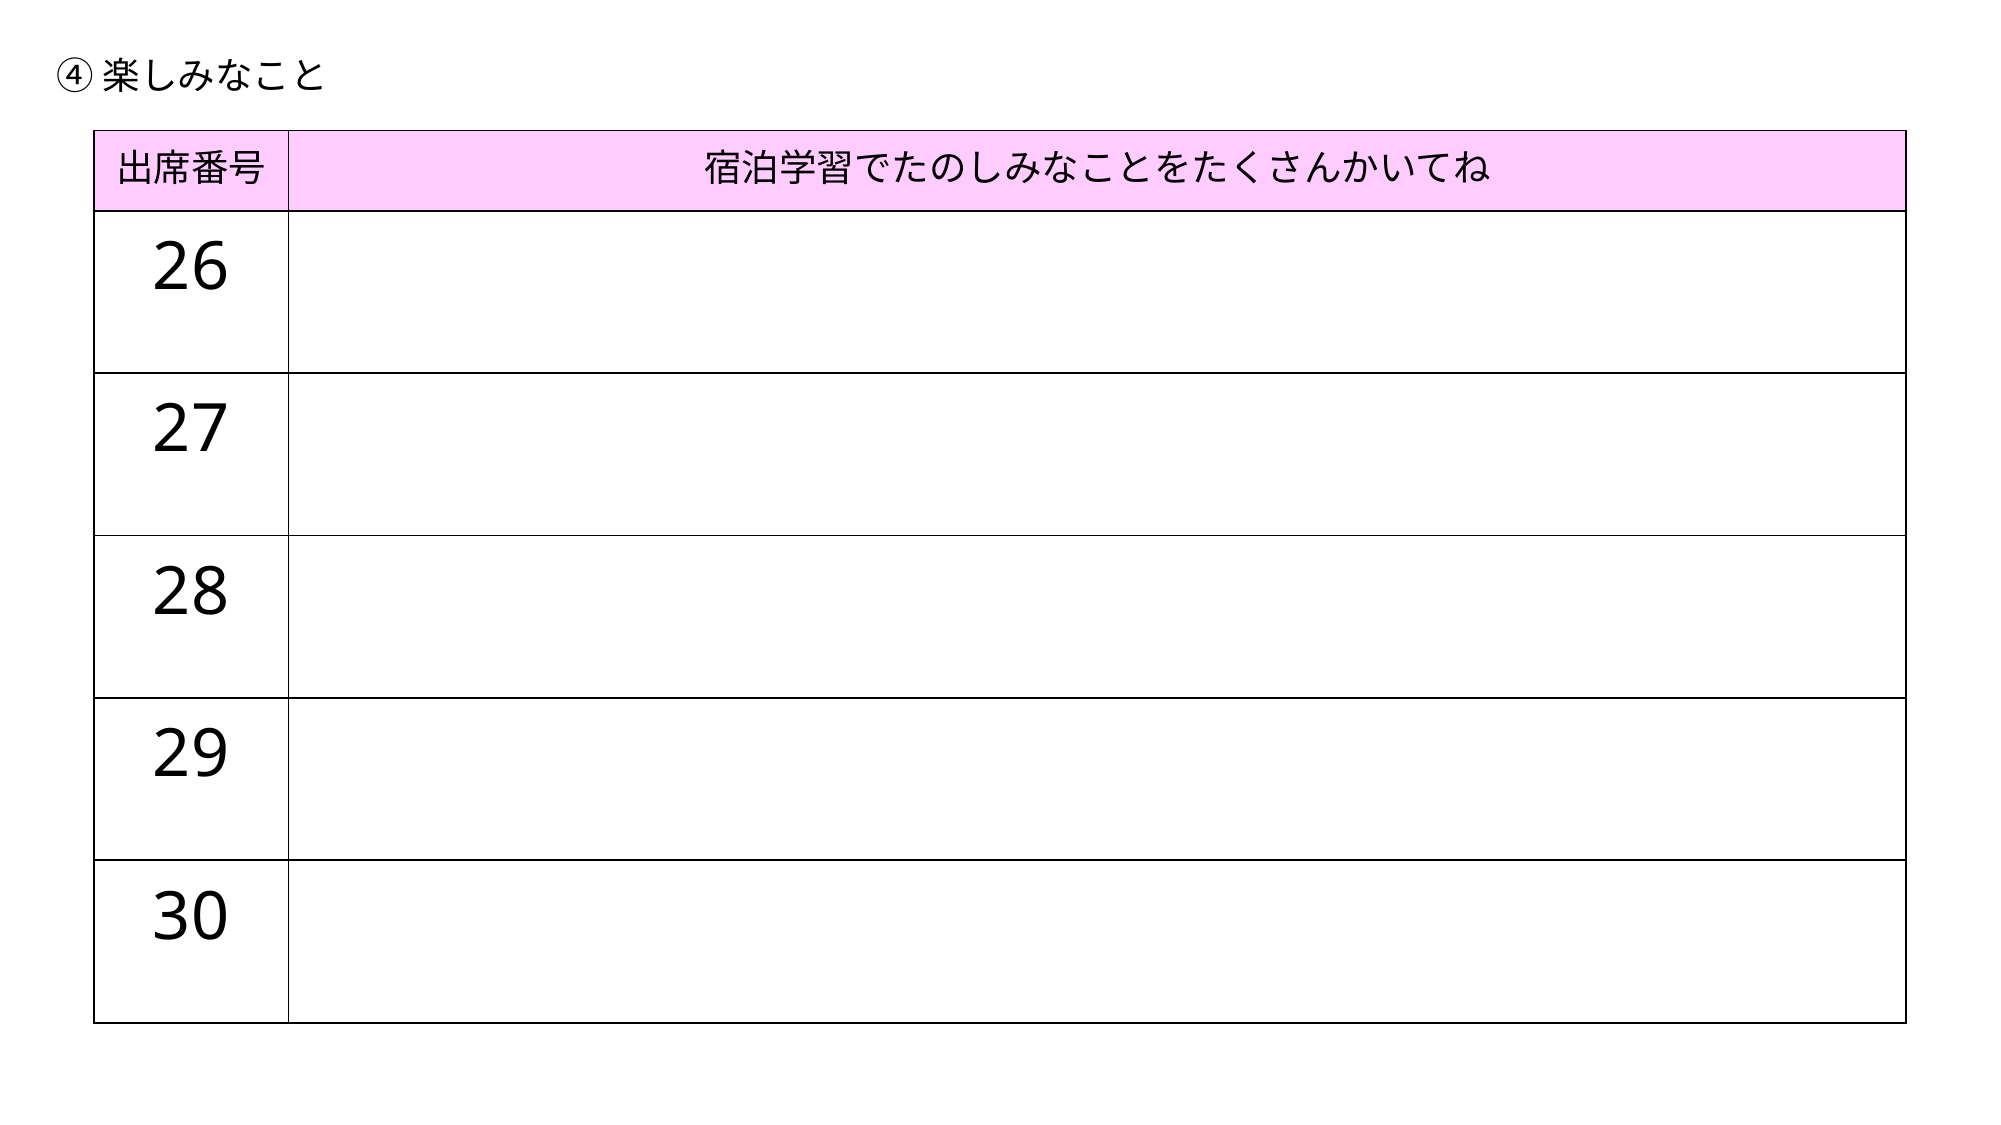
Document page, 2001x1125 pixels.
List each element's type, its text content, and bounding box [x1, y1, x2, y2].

table_header 出席番号 [95, 131, 288, 210]
table_cell 29 [95, 699, 288, 859]
text_box ④楽しみなこと [41, 44, 495, 105]
table_header 宿泊学習でたのしみなことをたくさんかいてね [289, 131, 1905, 210]
table_cell [289, 861, 1905, 1022]
table_cell 26 [95, 212, 288, 372]
table_cell 30 [95, 861, 288, 1022]
table_cell 28 [95, 536, 288, 697]
table_cell [289, 212, 1905, 372]
table_cell 27 [95, 374, 288, 535]
table_cell [289, 536, 1905, 697]
table_cell [289, 699, 1905, 859]
table_cell [289, 374, 1905, 535]
